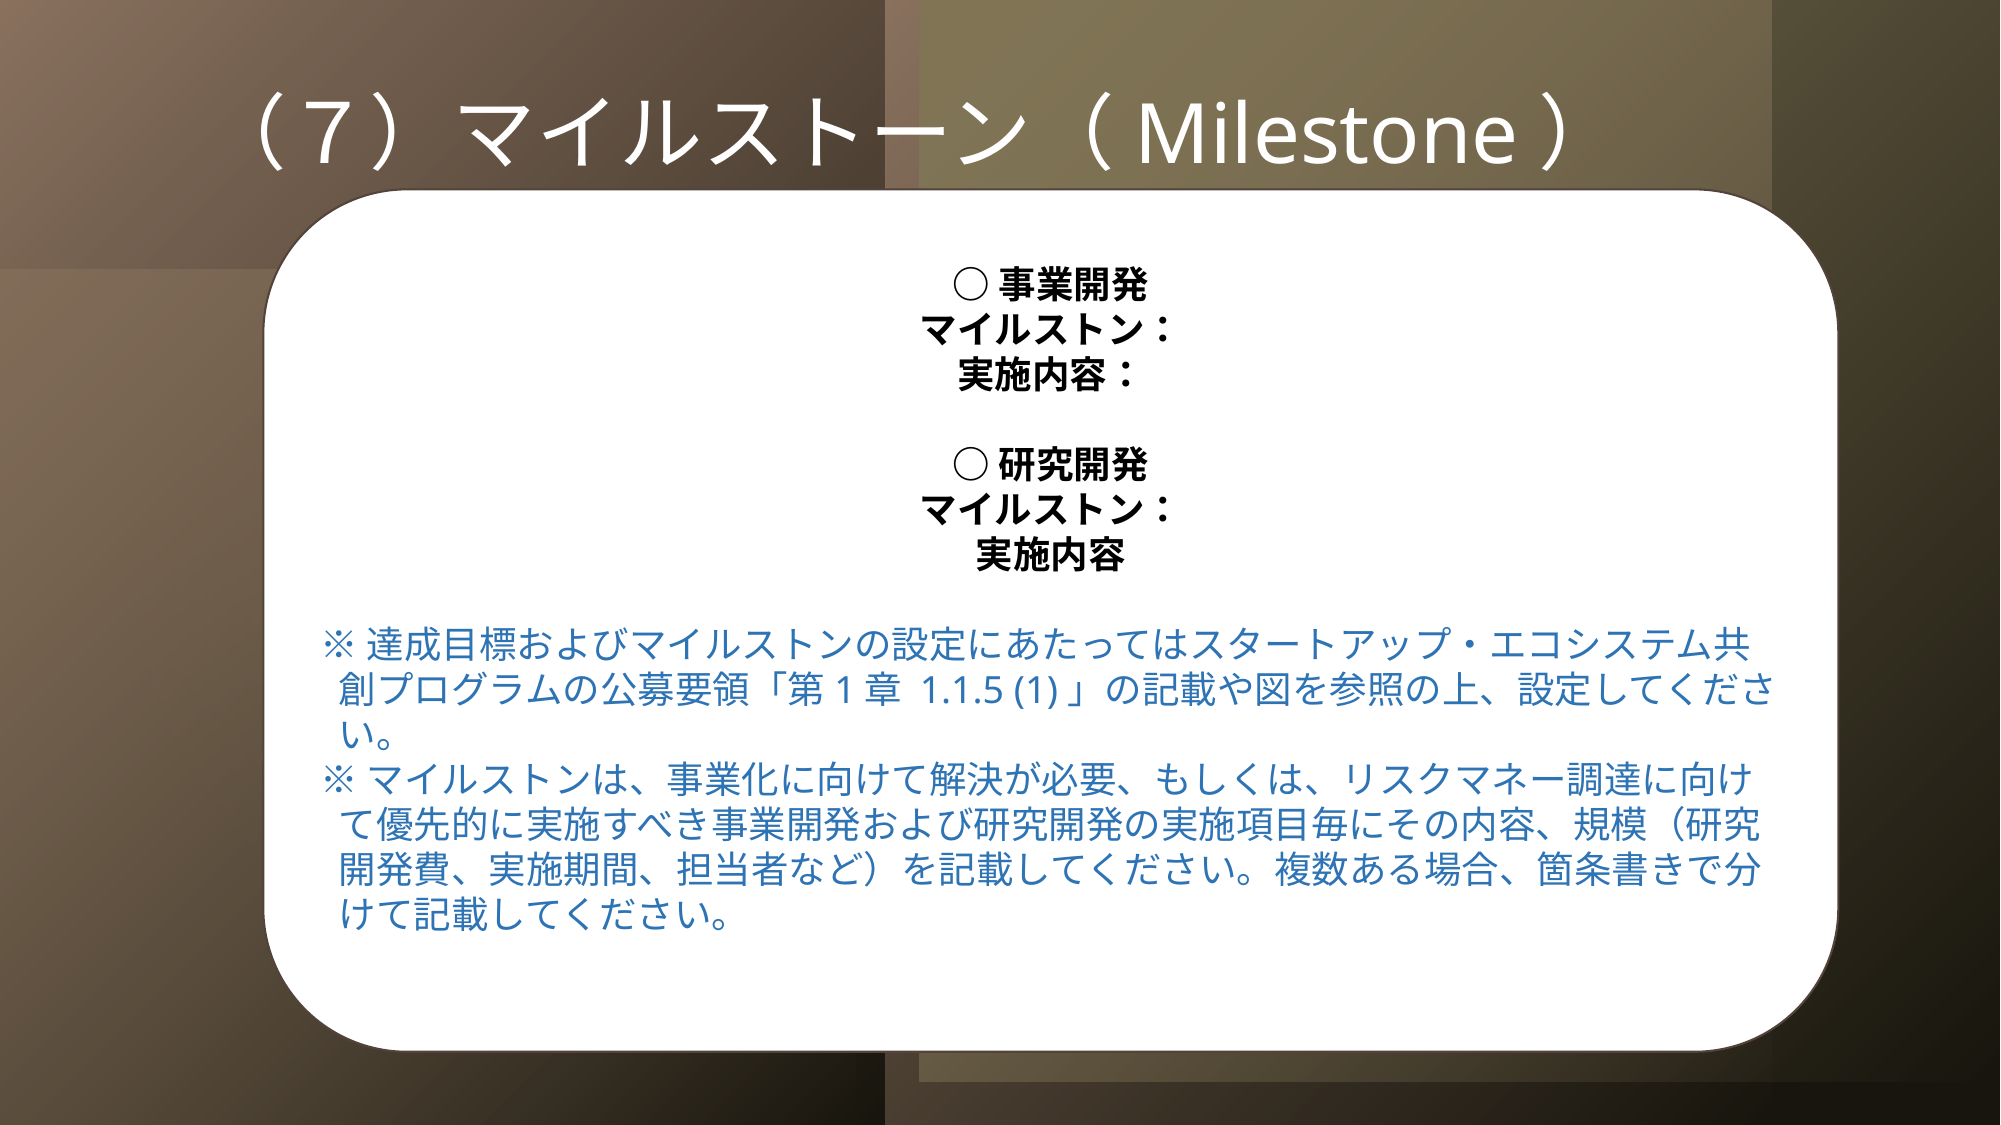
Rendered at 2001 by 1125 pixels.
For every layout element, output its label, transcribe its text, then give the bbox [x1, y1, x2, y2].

text_box ○事業開発 マイルストン： 実施内容： ○研究開発 マイルストン： 実施内容 ※達成目標およびマイルストンの設定にあたってはスタートアップ・エコシステム共創プログラムの公募要領「第1章 1.1.5 (1)」の記載や図を参照の上、設定してください。 ※マイルストンは、事業化に向けて解決が必要、もしくは、リスクマネー調達に向けて優先的に実施すべき事業開発および研究開発の実施項目毎にその内容、規模（研究開発費、実施期間、担当者など）を記載してください。複数ある場合、箇条書きで分けて記載してください。 [262, 188, 1840, 1053]
text_box （７）マイルストーン（Milestone） [188, 73, 1638, 188]
